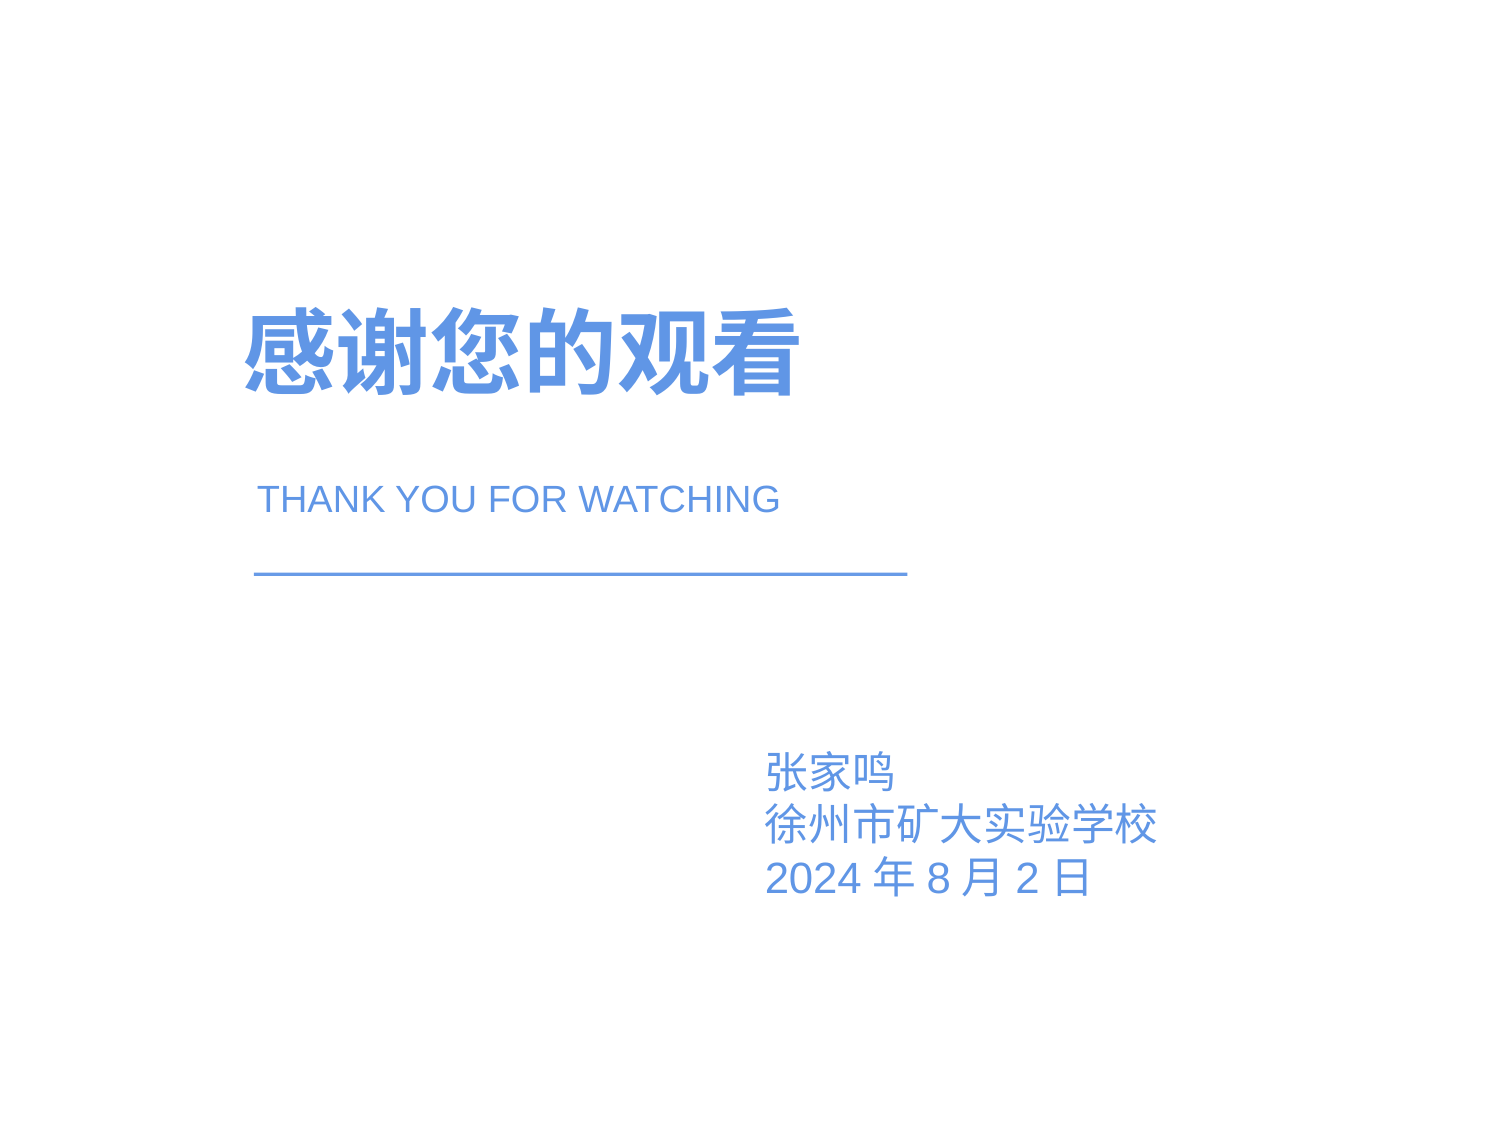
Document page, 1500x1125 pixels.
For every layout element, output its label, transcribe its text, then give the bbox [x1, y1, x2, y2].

text_box 张家鸣 徐州市矿大实验学校 2024年8月2日 [750, 684, 1326, 948]
text_box THANK YOU FOR WATCHING [242, 456, 1083, 528]
text_box 感谢您的观看 [242, 290, 1071, 411]
